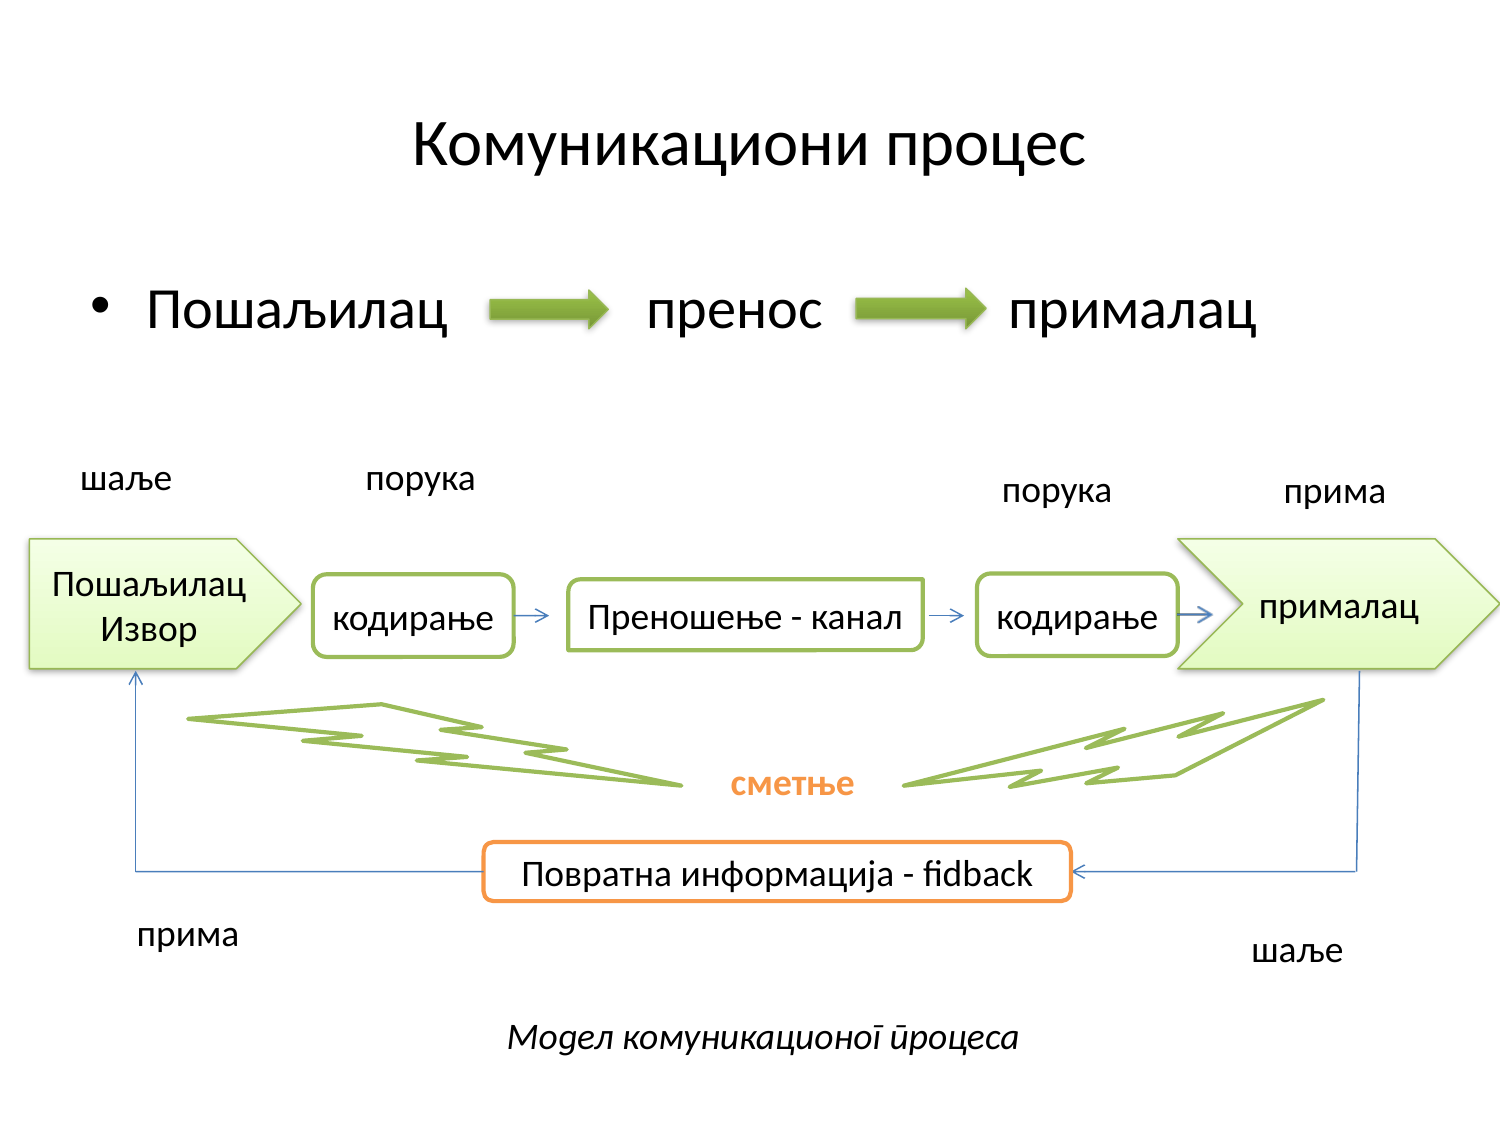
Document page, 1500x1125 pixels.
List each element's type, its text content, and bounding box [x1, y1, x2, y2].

text_box [185, 702, 684, 788]
text_box [901, 697, 1326, 790]
picture [1177, 601, 1228, 629]
text_box Модел комуникационог процеса [491, 1004, 1044, 1065]
text_box [489, 289, 609, 330]
text_box Пошаљилац Извор [28, 538, 302, 670]
text_box прималац [1177, 538, 1500, 670]
title Комуникациони процес [75, 45, 1425, 233]
text_box [855, 287, 987, 330]
text_box прима [121, 901, 255, 961]
text_box шаље [1236, 917, 1359, 978]
text_box Преношење - канал [566, 577, 925, 653]
text_box кодирање [974, 571, 1180, 659]
text_box порука [350, 445, 491, 506]
text_box кодирање [310, 572, 516, 660]
text_box порука [987, 457, 1128, 518]
text_box прима [1268, 458, 1402, 519]
text_box сметње [698, 750, 904, 810]
text_box Повратна информација - fidback [481, 839, 1074, 904]
list Пошаљилац пренос прималац [75, 262, 1425, 870]
text_box шаље [65, 445, 188, 506]
list Пошаљилац пренос прималац [75, 677, 1425, 1005]
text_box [1356, 670, 1360, 872]
